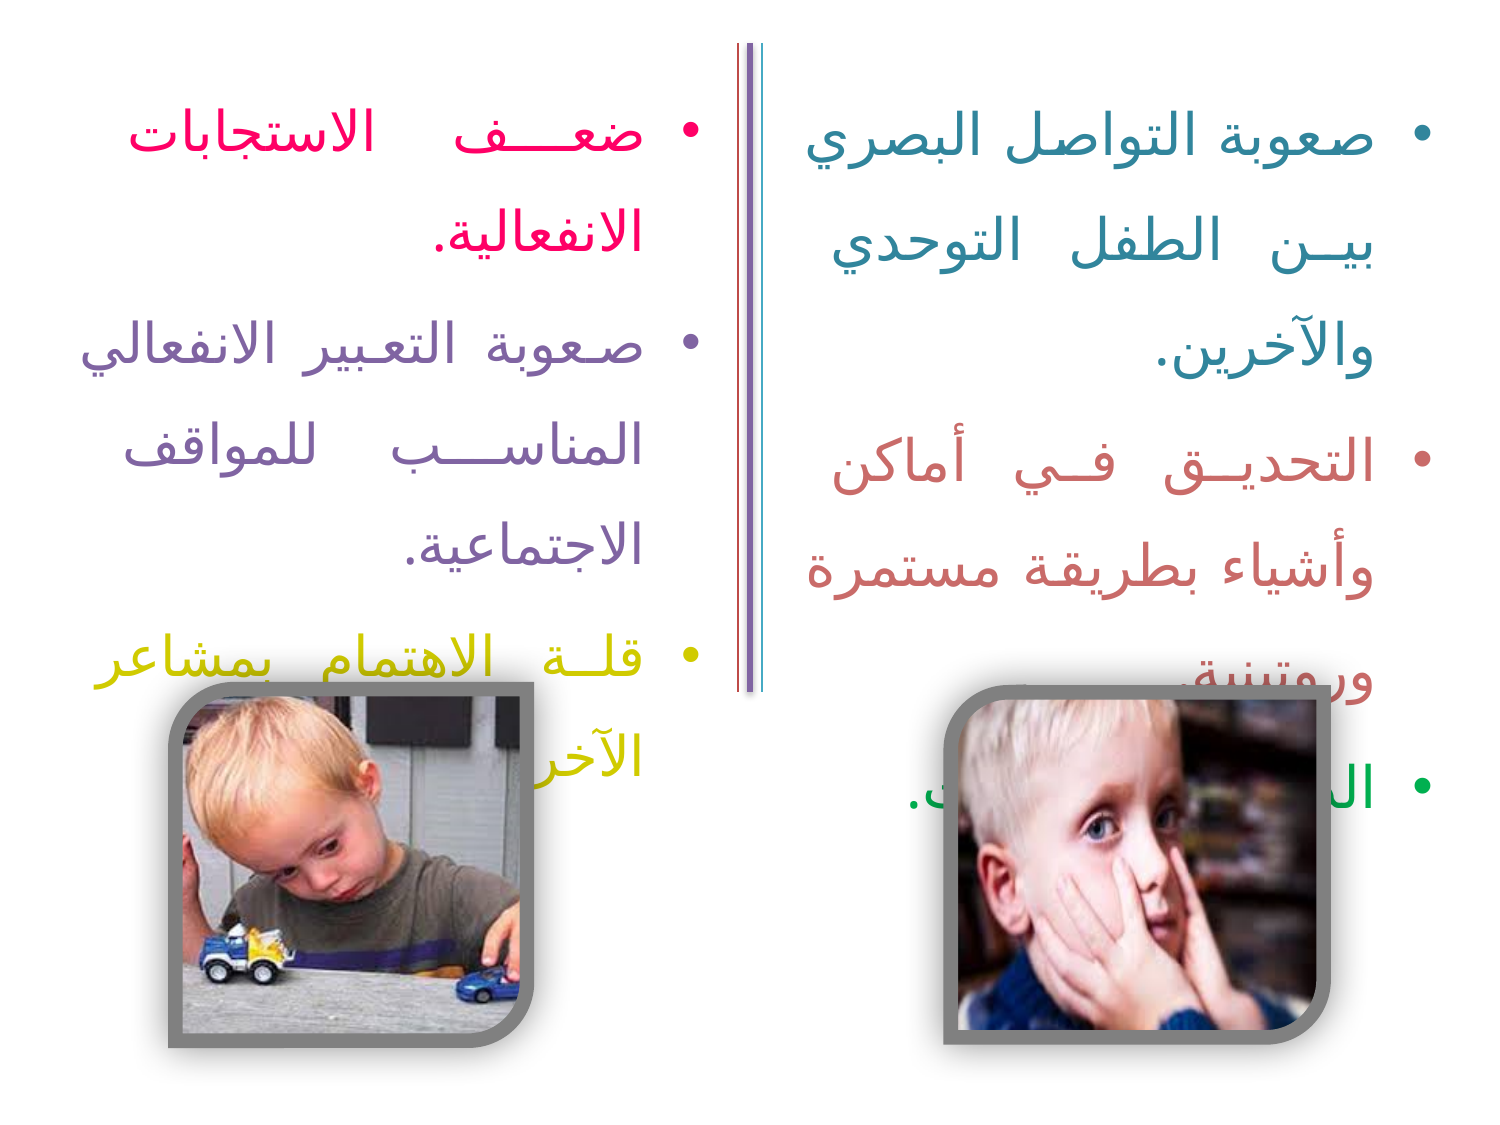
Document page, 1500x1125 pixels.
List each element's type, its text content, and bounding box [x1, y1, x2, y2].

list ضعف الاستجابات الانفعالية. صعوبة التعبير الانفعالي المناسب للمواقف الاجتماعية. قلة الاهتمام بمشاعر الآخرين وأحاسيسهم. [52, 54, 715, 797]
picture [950, 692, 1324, 1038]
picture [175, 688, 528, 1041]
list صعوبة التواصل البصري بين الطفل التوحدي والآخرين. التحديق في أماكن وأشياء بطريقة مستمرة وروتينية. الدوران حول الذات. [785, 54, 1448, 797]
